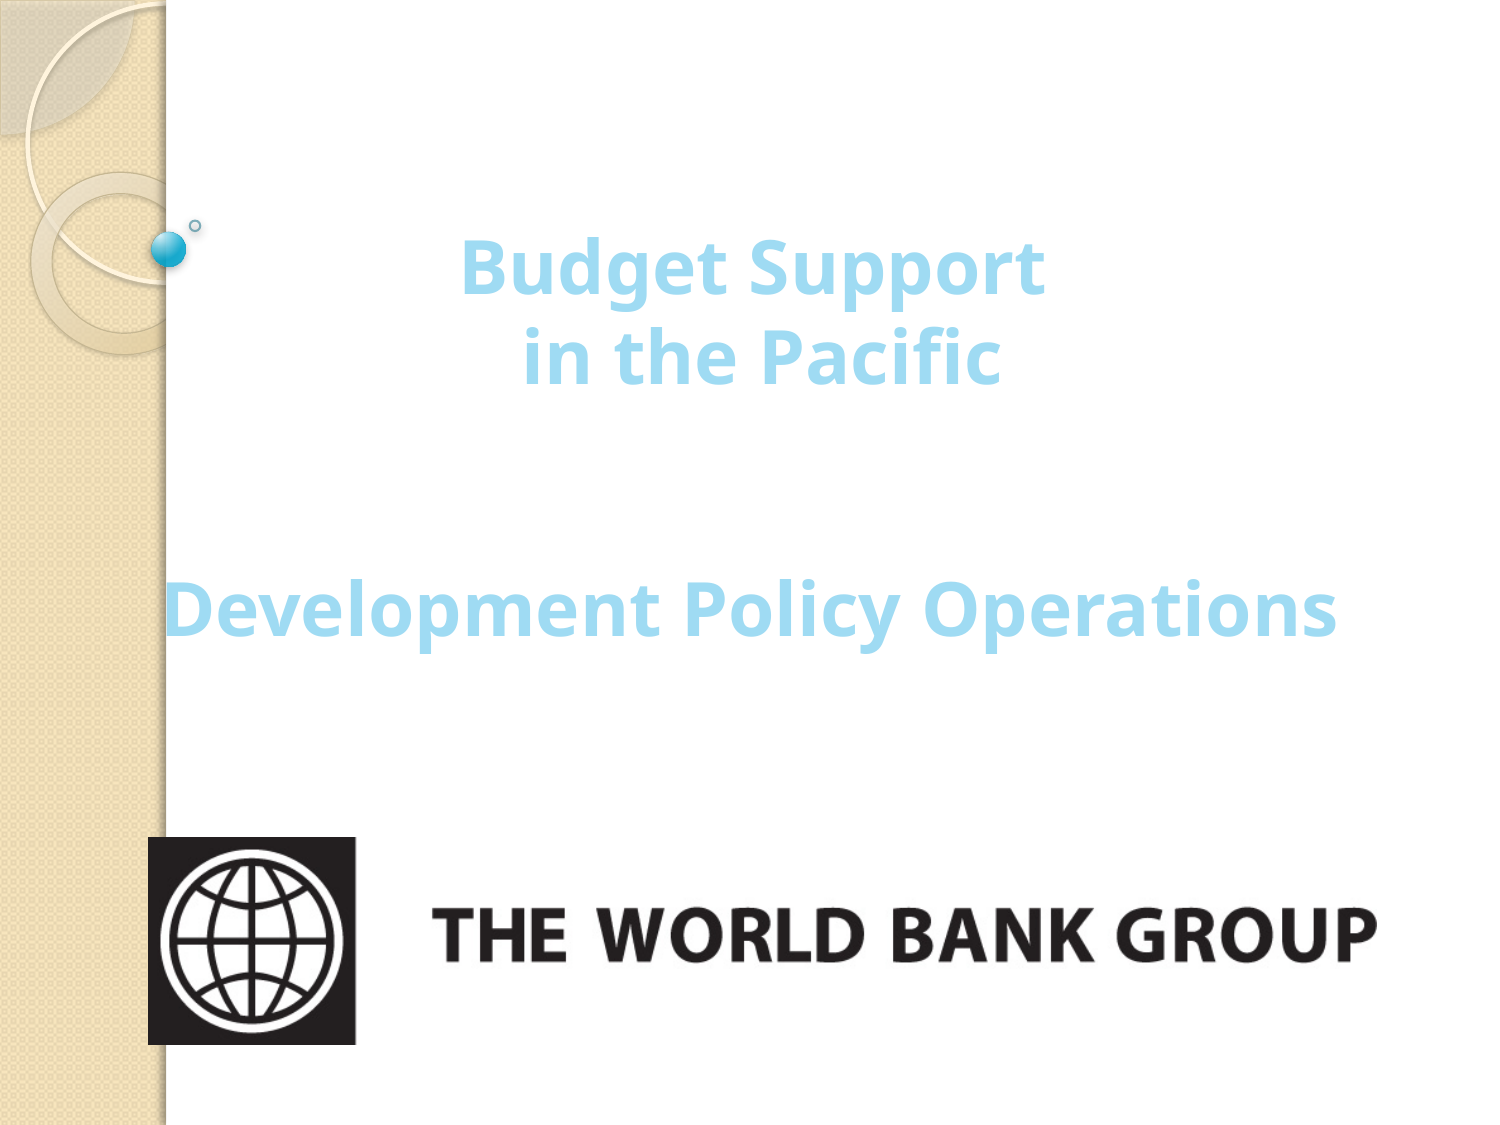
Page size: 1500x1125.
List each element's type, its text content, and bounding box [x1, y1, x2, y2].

text_box Development Policy Operations [145, 418, 1355, 659]
picture [148, 837, 1377, 1045]
text_box Budget Support in the Pacific [75, 212, 1450, 408]
